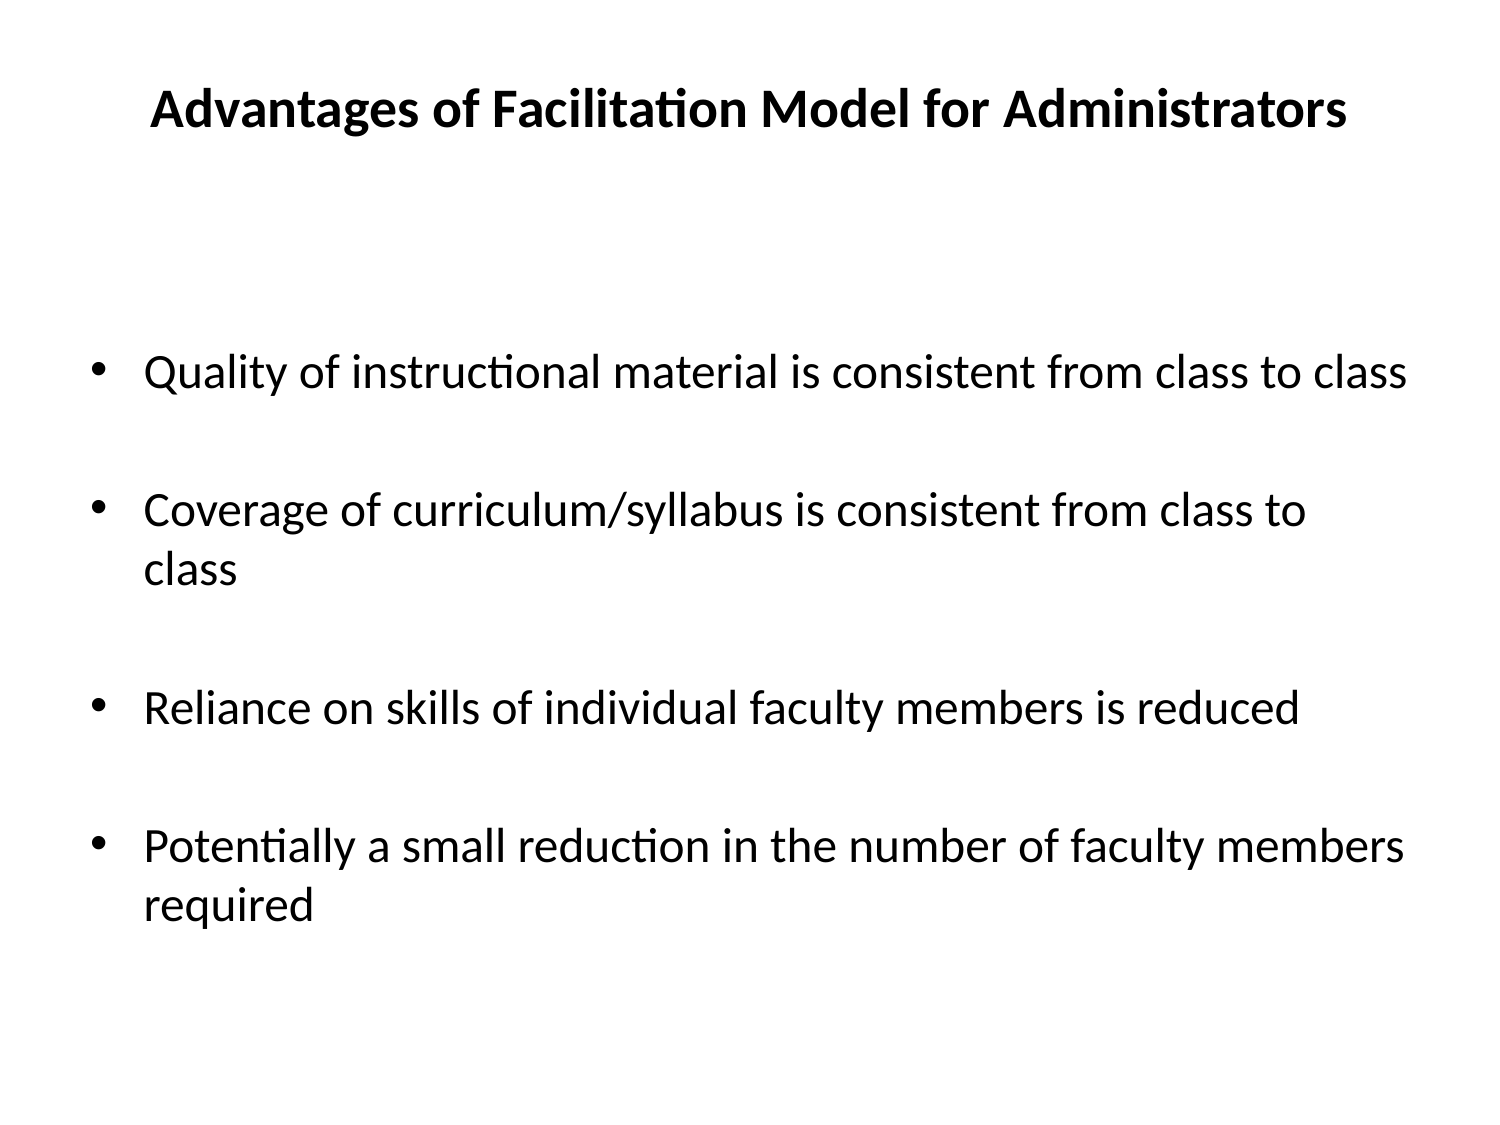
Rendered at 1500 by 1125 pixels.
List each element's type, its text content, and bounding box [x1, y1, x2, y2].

title Advantages of Facilitation Model for Administrators [75, 45, 1425, 233]
list Quality of instructional material is consistent from class to class Coverage of curriculum/syllabus is consistent from class to class Reliance on skills of individual faculty members is reduced Potentially a small reduction in the number of faculty members required [75, 262, 1425, 1005]
